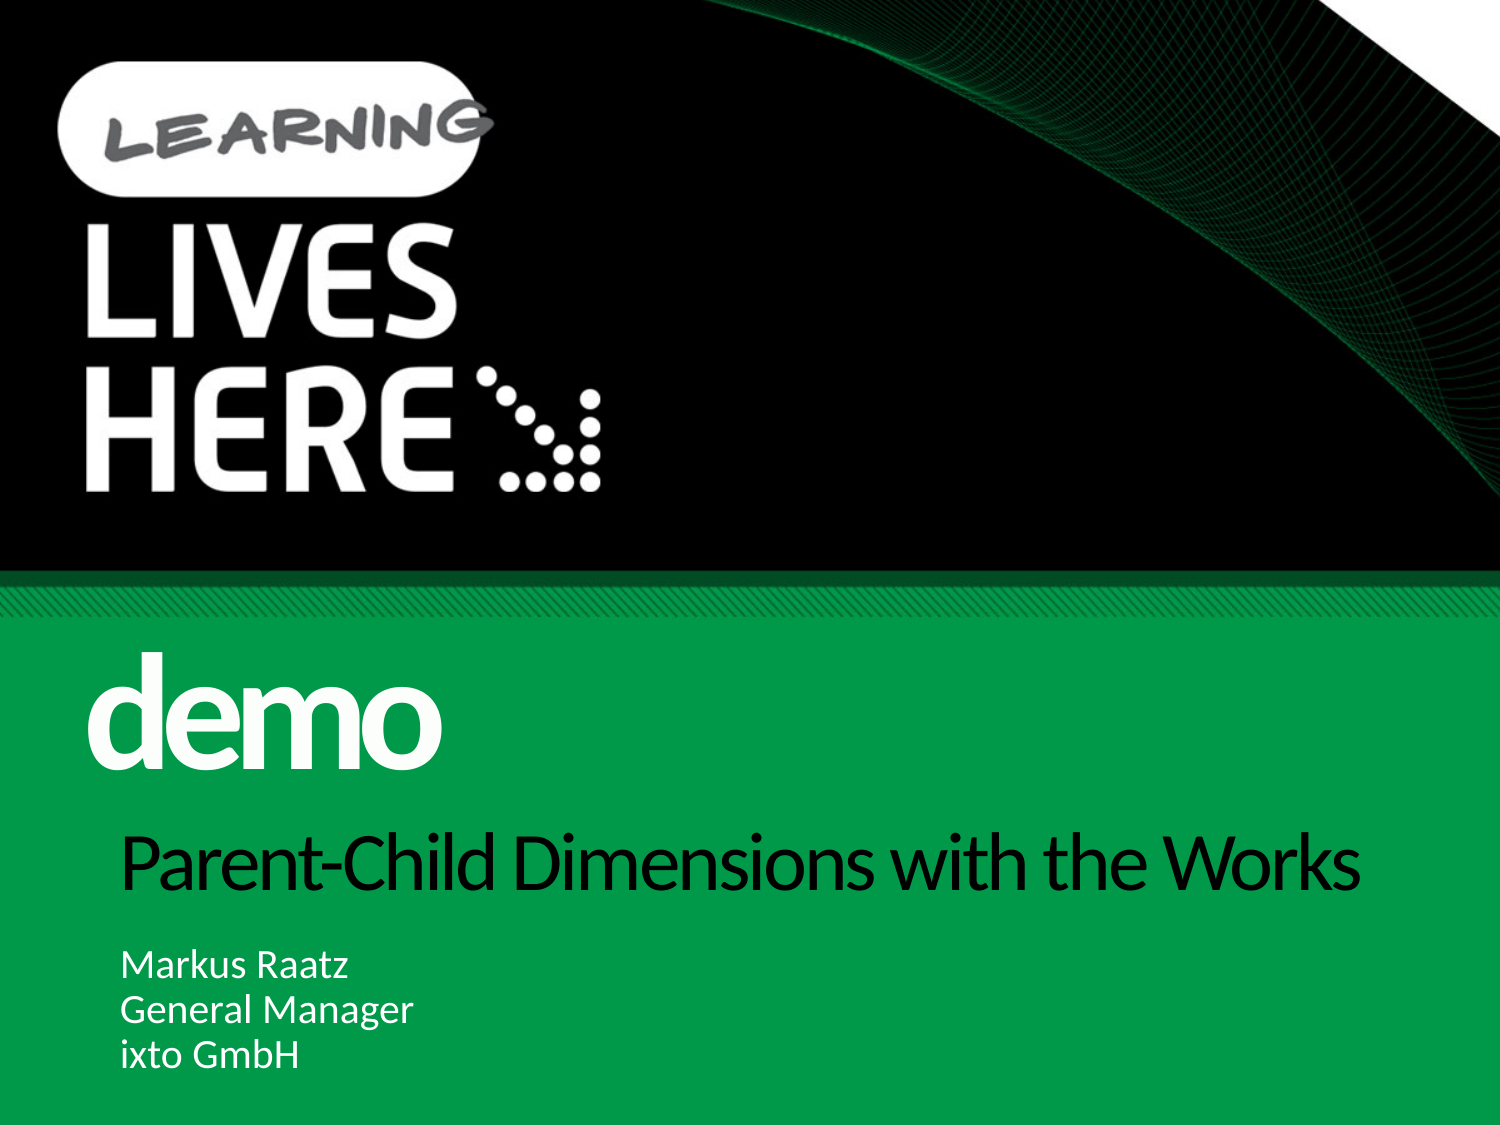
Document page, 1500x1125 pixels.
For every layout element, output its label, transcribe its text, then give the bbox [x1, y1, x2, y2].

list demo [83, 625, 1344, 800]
subtitle Markus Raatz General Manager ixto GmbH [119, 942, 1236, 1019]
picture [0, 0, 1500, 1125]
title Parent-Child Dimensions with the Works [119, 818, 1375, 943]
